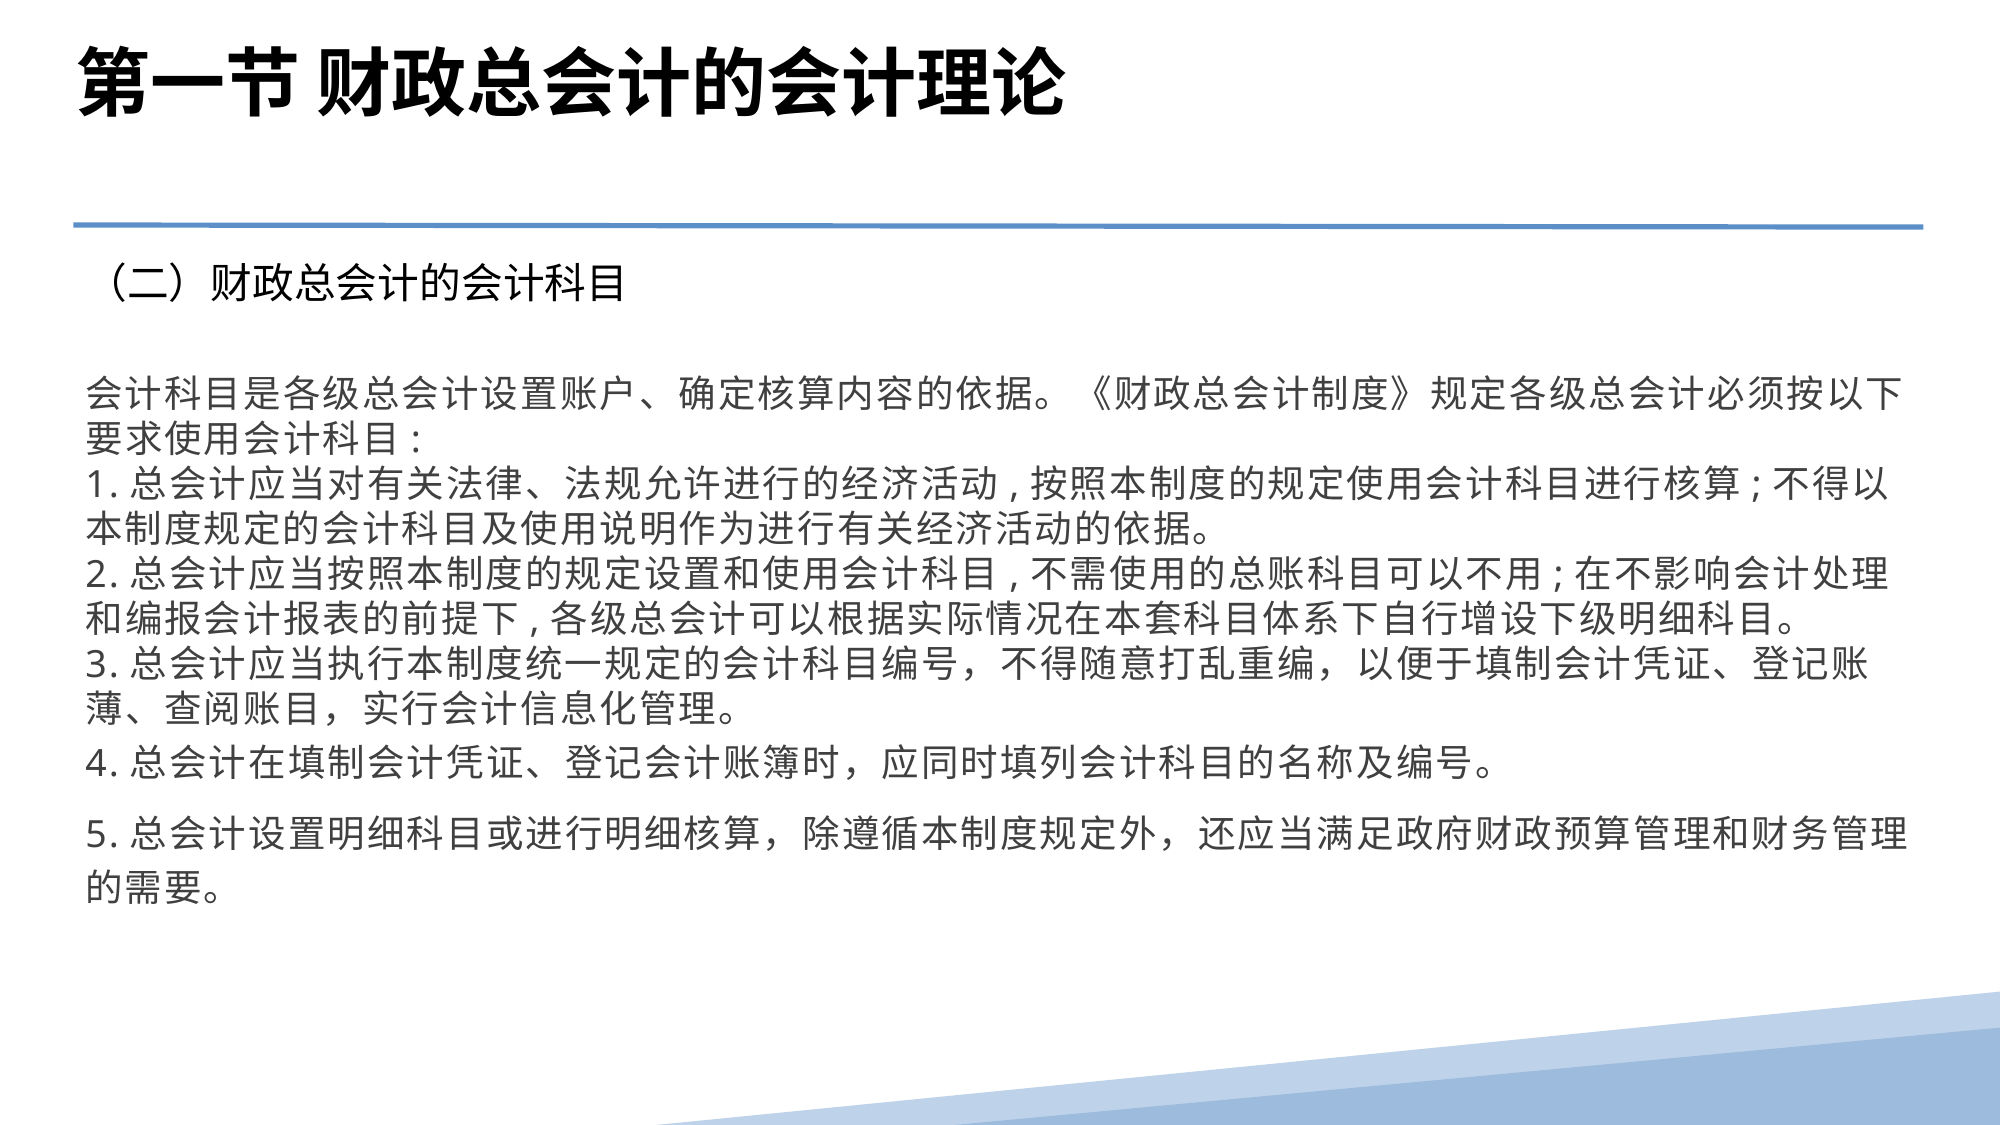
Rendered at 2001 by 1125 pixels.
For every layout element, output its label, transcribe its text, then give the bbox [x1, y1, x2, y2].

text_box （二）财政总会计的会计科目 [85, 247, 1936, 323]
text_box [73, 224, 1924, 228]
text_box 会计科目是各级总会计设置账户、确定核算内容的依据。《财政总会计制度》规定各级总会计必须按以下要求使用会计科目: 1.总会计应当对有关法律、法规允许进行的经济活动,按照本制度的规定使用会计科目进行核算;不得以本制度规定的会计科目及使用说明作为进行有关经济活动的依据。 2.总会计应当按照本制度的规定设置和使用会计科目,不需使用的总账科目可以不用;在不影响会计处理和编报会计报表的前提下,各级总会计可以根据实际情况在本套科目体系下自行增设下级明细科目。 3.总会计应当执行本制度统一规定的会计科目编号，不得随意打乱重编，以便于填制会计凭证、登记账薄、查阅账目，实行会计信息化管理。 4.总会计在填制会计凭证、登记会计账簿时，应同时填列会计科目的名称及编号。 5.总会计设置明细科目或进行明细核算，除遵循本制度规定外，还应当满足政府财政预算管理和财务管理的需要。 [75, 328, 1925, 1022]
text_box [656, 991, 2000, 1125]
text_box 第一节 财政总会计的会计理论 [75, 24, 1925, 125]
